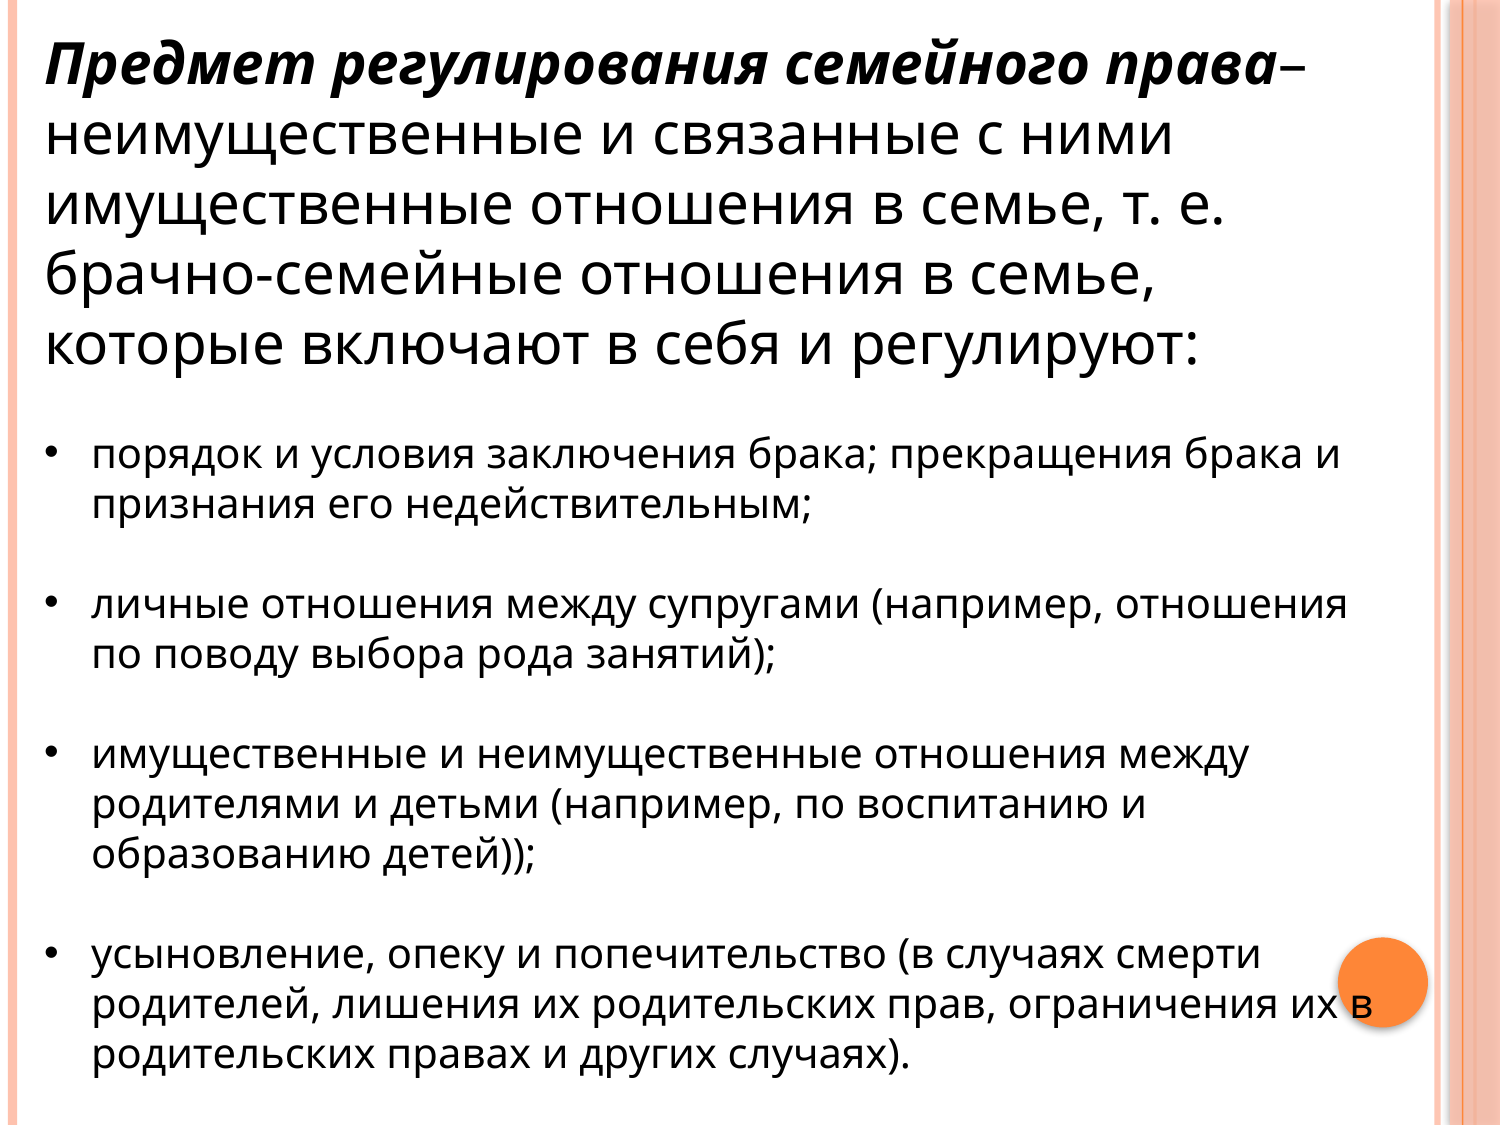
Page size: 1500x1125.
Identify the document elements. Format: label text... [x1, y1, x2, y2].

text_box Предмет регулирования семейного права– неимущественные и связанные с ними имущественные отношения в семье, т. е. брачно-семейные отношения в семье, которые включают в себя и регулируют: порядок и условия заключения брака; прекращения брака и признания его недействительным; личные отношения между супругами (например, отношения по поводу выбора рода занятий); имущественные и неимущественные отношения между родителями и детьми (например, по воспитанию и образованию детей)); усыновление, опеку и попечительство (в случаях смерти родителей, лишения их родительских прав, ограничения их в родительских правах и других случаях). [29, 19, 1424, 1085]
